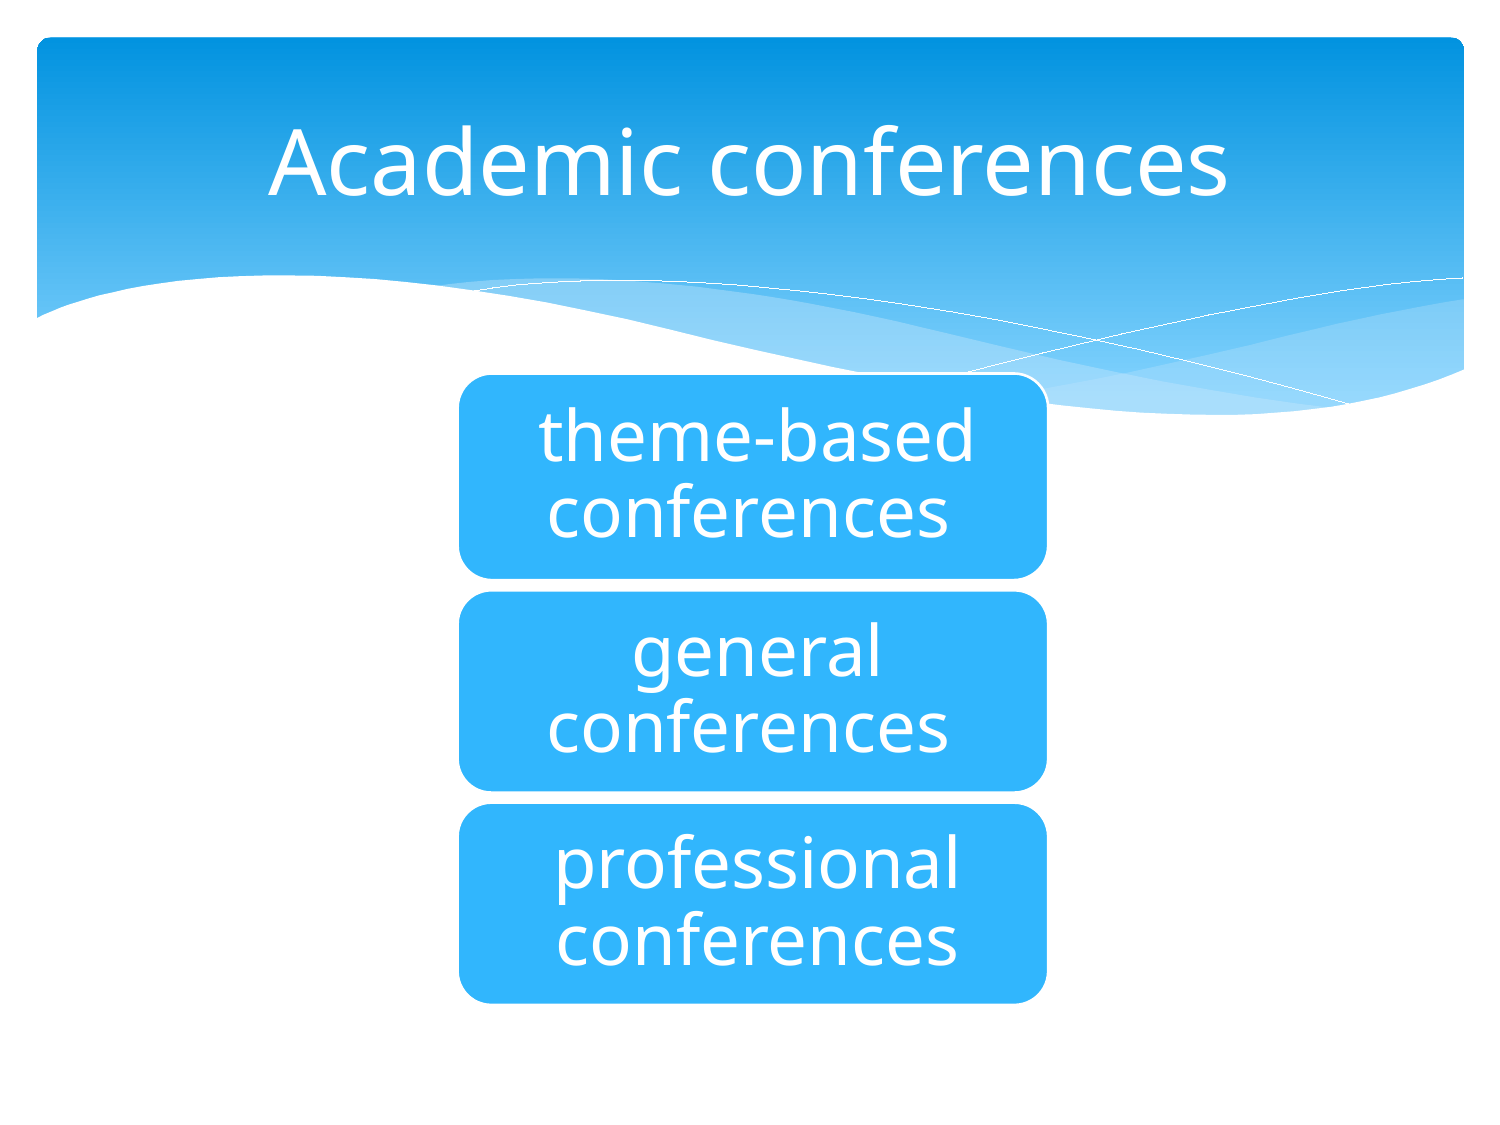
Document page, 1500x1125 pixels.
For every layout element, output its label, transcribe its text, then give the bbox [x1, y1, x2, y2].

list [147, 373, 1359, 1006]
title Academic conferences [75, 55, 1425, 261]
